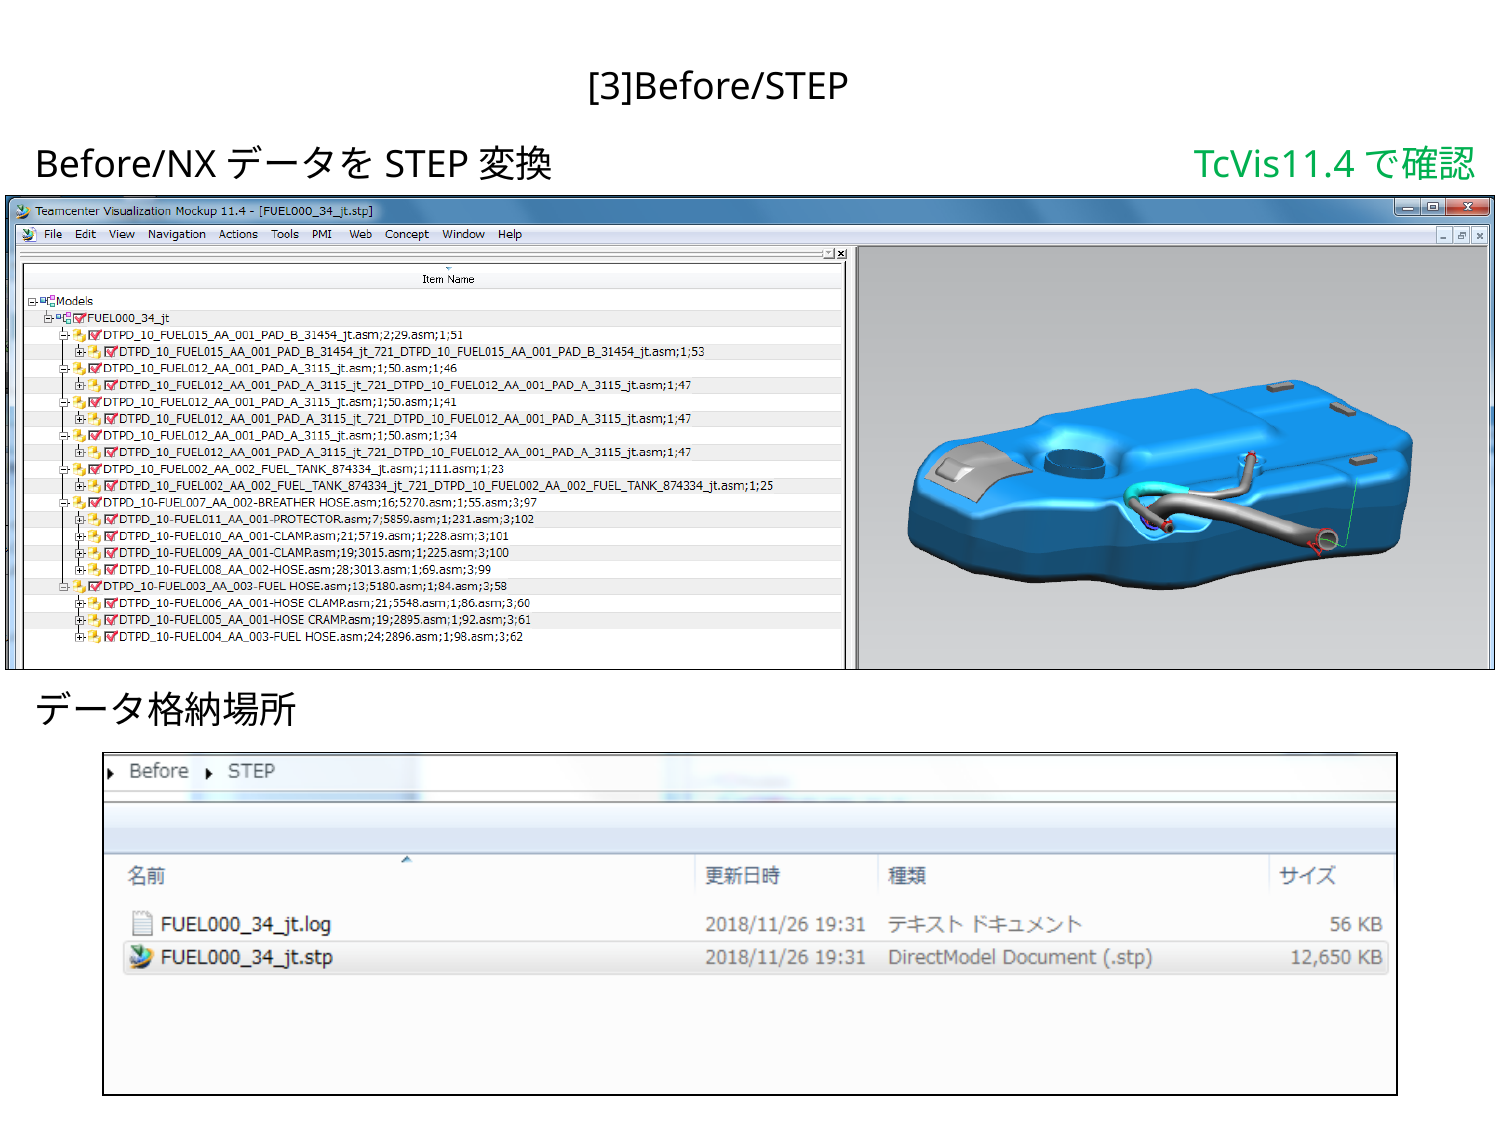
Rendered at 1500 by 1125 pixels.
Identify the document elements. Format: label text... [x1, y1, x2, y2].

picture [103, 753, 1397, 1095]
text_box Before/NXデータをSTEP変換 [19, 132, 750, 193]
text_box TcVis11.4で確認 [761, 132, 1492, 193]
picture [6, 196, 1494, 670]
text_box [3]Before/STEP [572, 54, 1188, 115]
text_box データ格納場所 [19, 679, 750, 739]
